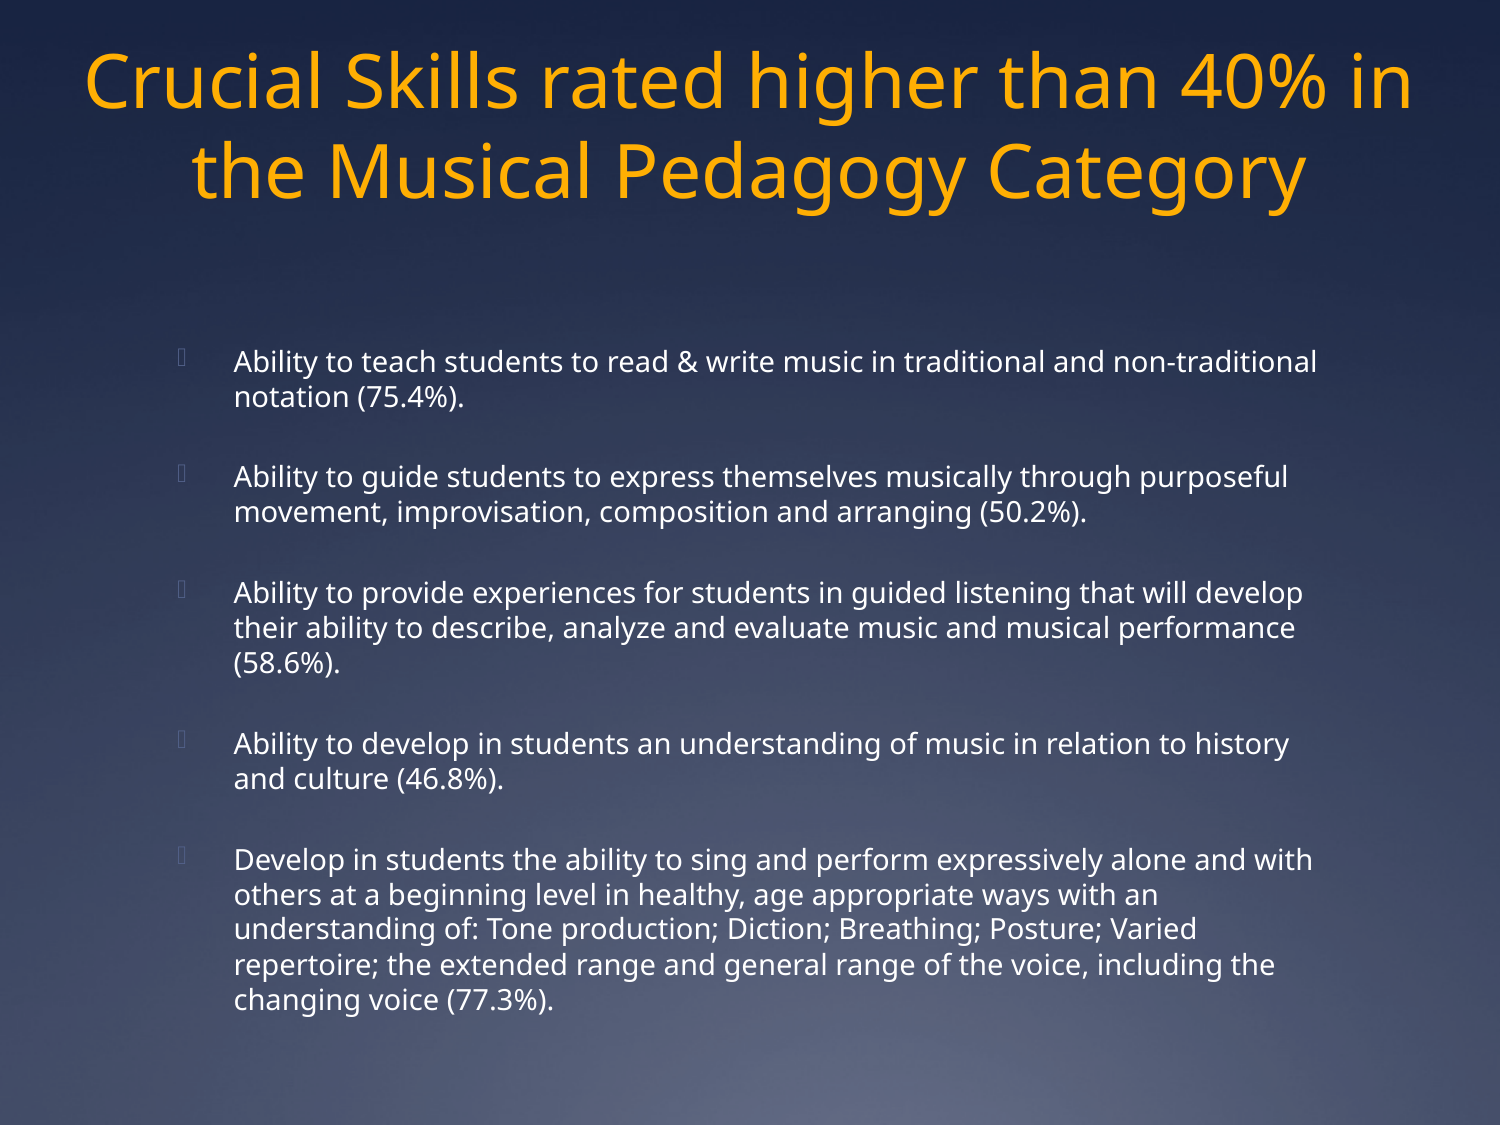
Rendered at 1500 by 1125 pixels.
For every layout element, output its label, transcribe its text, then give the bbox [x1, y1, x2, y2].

title Crucial Skills rated higher than 40% in the Musical Pedagogy Category [27, 25, 1472, 226]
list Ability to teach students to read & write music in traditional and non-traditional notation (75.4%). Ability to guide students to express themselves musically through purposeful movement, improvisation, composition and arranging (50.2%). Ability to provide experiences for students in guided listening that will develop their ability to describe, analyze and evaluate music and musical performance (58.6%). Ability to develop in students an understanding of music in relation to history and culture (46.8%). Develop in students the ability to sing and perform expressively alone and with others at a beginning level in healthy, age appropriate ways with an understanding of: Tone production; Diction; Breathing; Posture; Varied repertoire; the extended range and general range of the voice, including the changing voice (77.3%). [161, 335, 1338, 1006]
